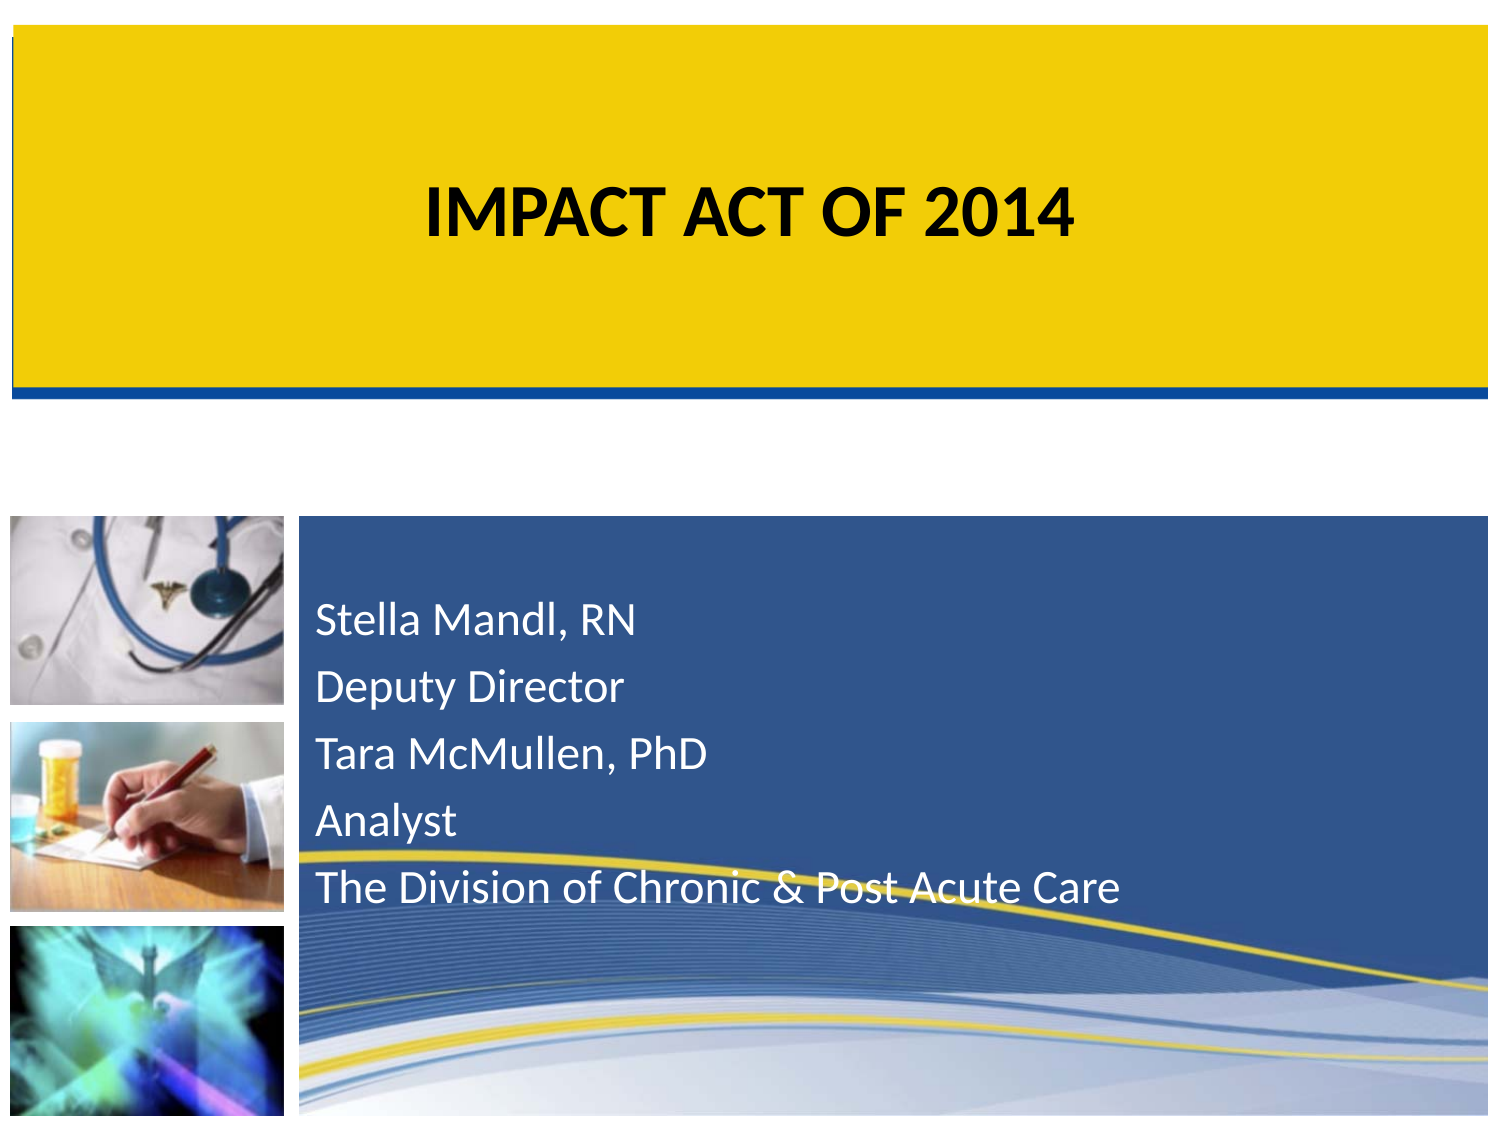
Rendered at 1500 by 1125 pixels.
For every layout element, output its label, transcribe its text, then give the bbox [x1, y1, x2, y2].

picture [10, 926, 284, 1116]
list Stella Mandl, RN Deputy Director Tara McMullen, PhD Analyst The Division of Chronic & Post Acute Care [300, 525, 1475, 1100]
picture [299, 516, 1488, 1116]
picture [10, 722, 284, 912]
title IMPACT ACT OF 2014 [13, 24, 1488, 388]
picture [10, 516, 284, 705]
